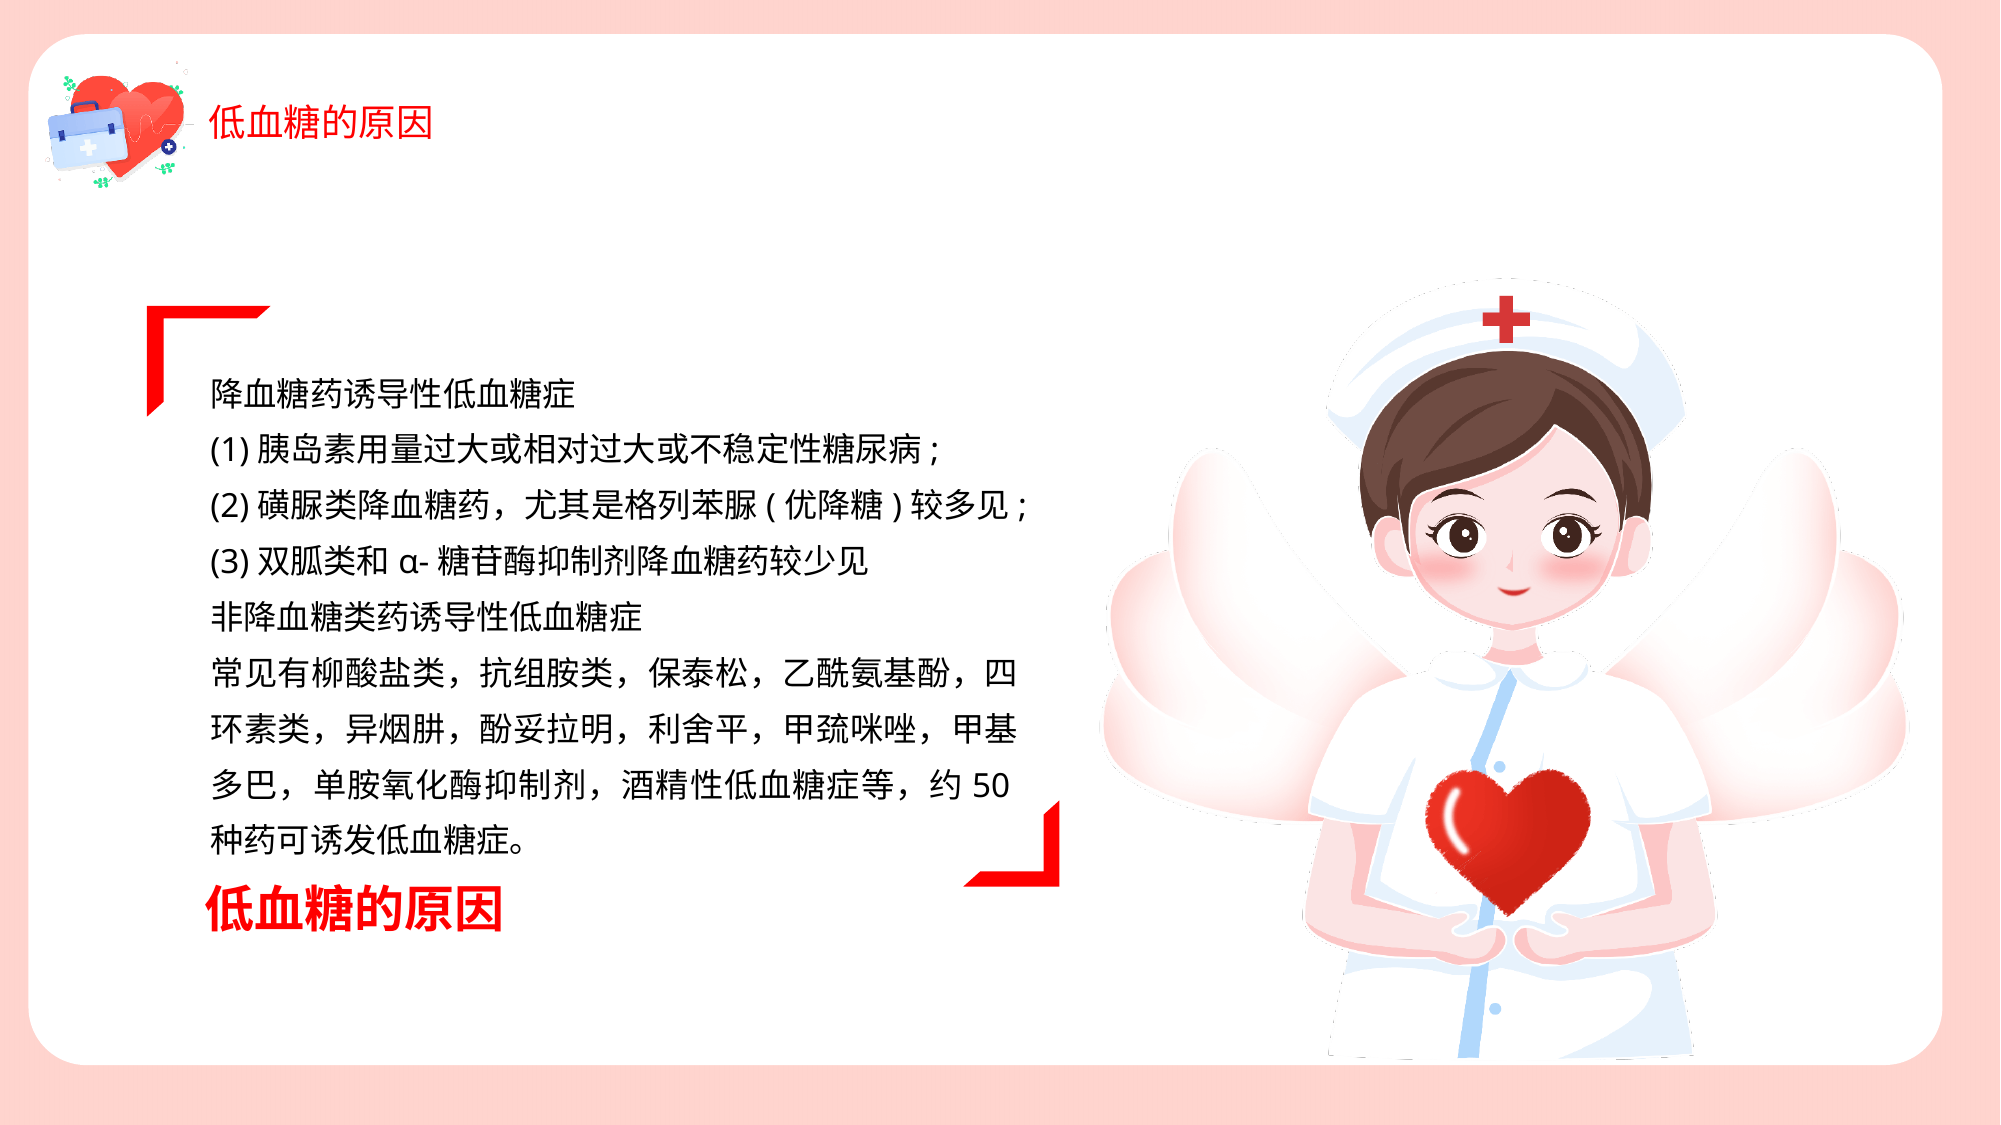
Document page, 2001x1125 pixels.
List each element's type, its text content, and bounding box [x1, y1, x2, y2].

text_box [146, 305, 271, 417]
picture [0, 0, 2000, 1125]
text_box 低血糖的原因 [147, 870, 561, 946]
title 低血糖的原因 [193, 59, 1919, 188]
text_box [27, 33, 1944, 1067]
text_box 降血糖药诱导性低血糖症 (1)胰岛素用量过大或相对过大或不稳定性糖尿病; (2)磺脲类降血糖药，尤其是格列苯脲(优降糖)较多见; (3)双胍类和α-糖苷酶抑制剂降血糖药较少见 非降血糖类药诱导性低血糖症 常见有柳酸盐类，抗组胺类，保泰松，乙酰氨基酚，四环素类，异烟肼，酚妥拉明，利舍平，甲巯咪唑，甲基多巴，单胺氧化酶抑制剂，酒精性低血糖症等，约50种药可诱发低血糖症。 [193, 348, 1035, 924]
text_box [1035, 800, 1060, 887]
